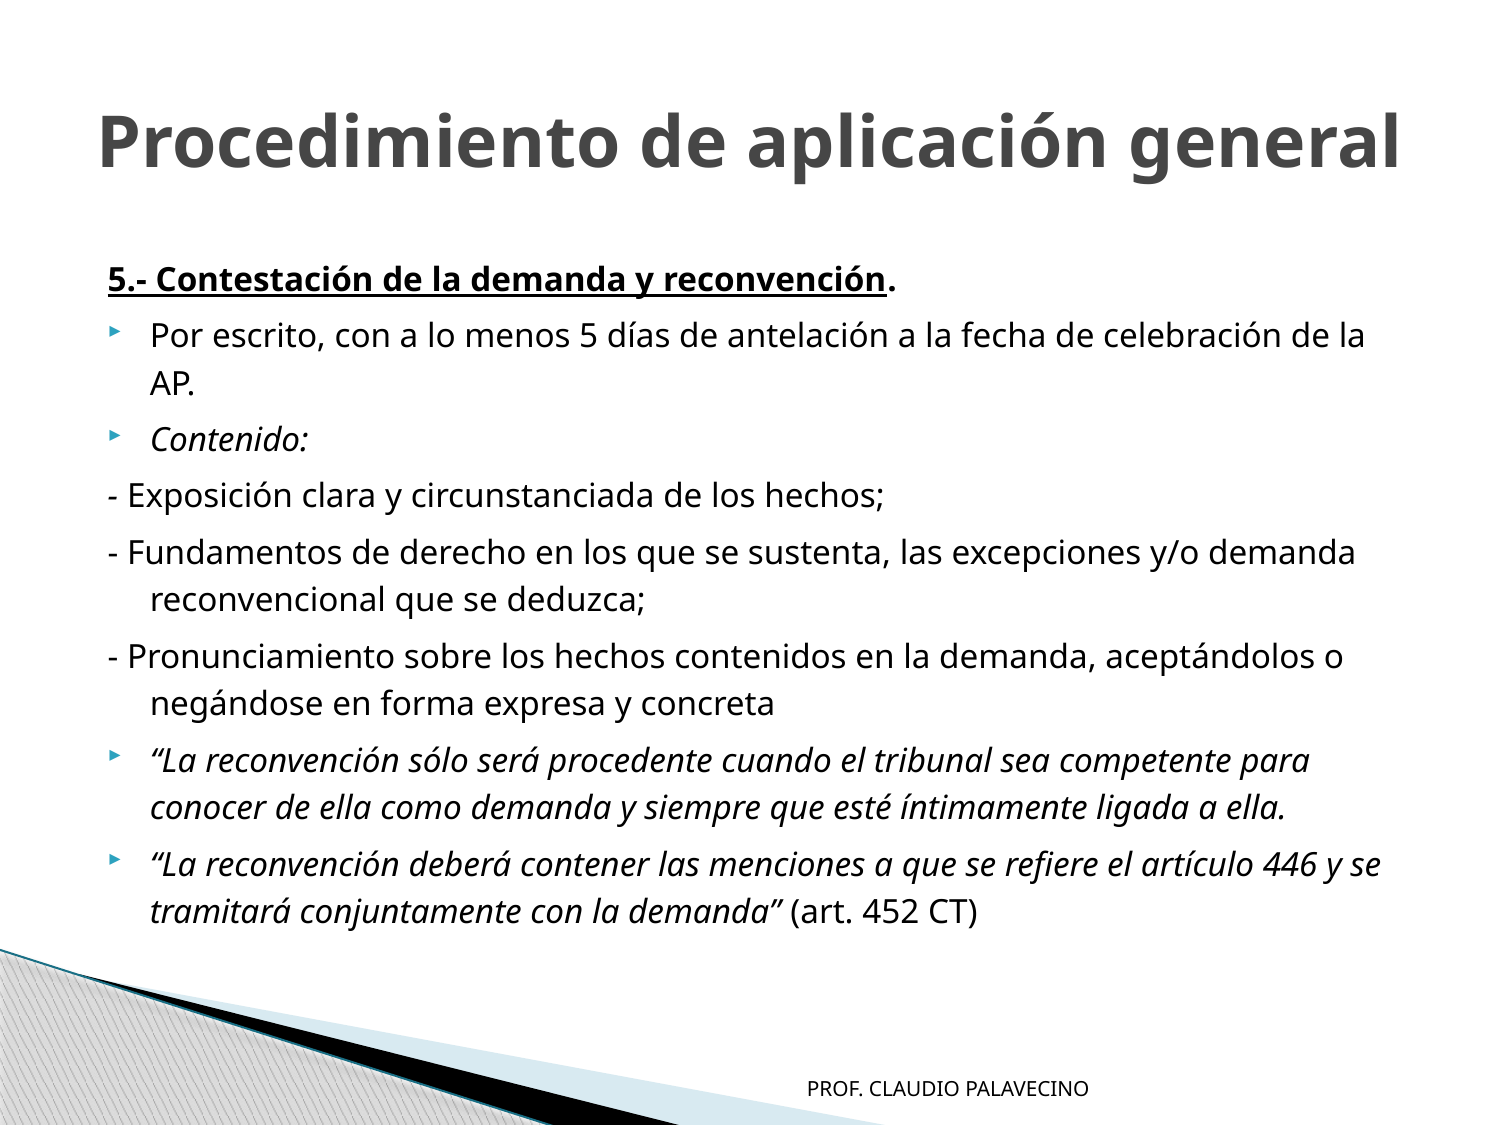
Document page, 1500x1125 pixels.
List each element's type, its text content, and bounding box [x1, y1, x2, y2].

footer PROF. CLAUDIO PALAVECINO [718, 1051, 1105, 1112]
title Procedimiento de aplicación general [75, 45, 1425, 233]
list 5.- Contestación de la demanda y reconvención. Por escrito, con a lo menos 5 días de antelación a la fecha de celebración de la AP. Contenido: - Exposición clara y circunstanciada de los hechos; - Fundamentos de derecho en los que se sustenta, las excepciones y/o demanda reconvencional que se deduzca; - Pronunciamiento sobre los hechos contenidos en la demanda, aceptándolos o negándose en forma expresa y concreta “La reconvención sólo será procedente cuando el tribunal sea competente para conocer de ella como demanda y siempre que esté íntimamente ligada a ella. “La reconvención deberá contener las menciones a que se refiere el artículo 446 y se tramitará conjuntamente con la demanda” (art. 452 CT) [75, 243, 1425, 1125]
